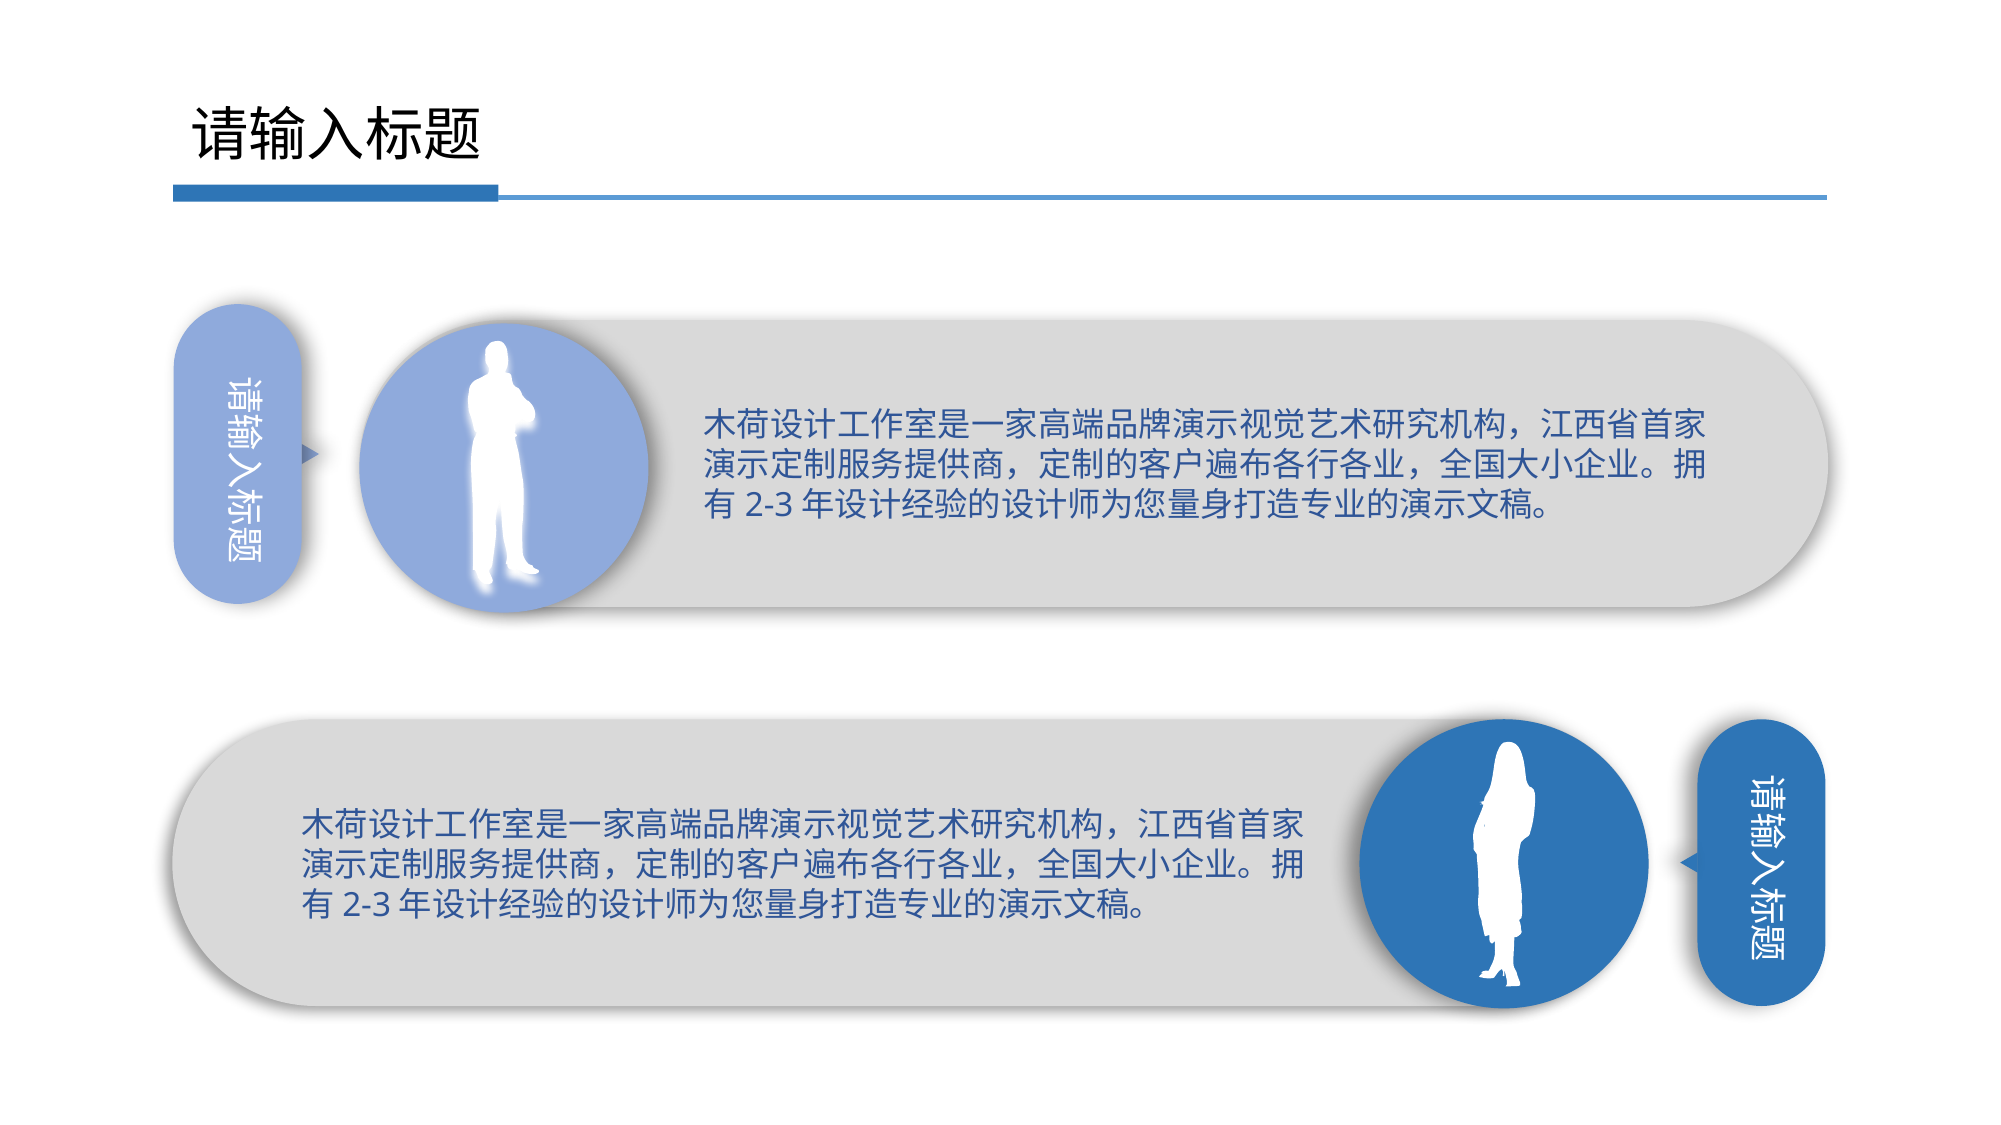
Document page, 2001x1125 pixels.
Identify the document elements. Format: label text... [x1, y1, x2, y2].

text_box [172, 719, 1649, 1009]
text_box 请输入标题 [175, 90, 497, 175]
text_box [359, 320, 1829, 613]
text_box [1680, 719, 1826, 1006]
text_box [173, 304, 320, 604]
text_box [173, 184, 1827, 202]
